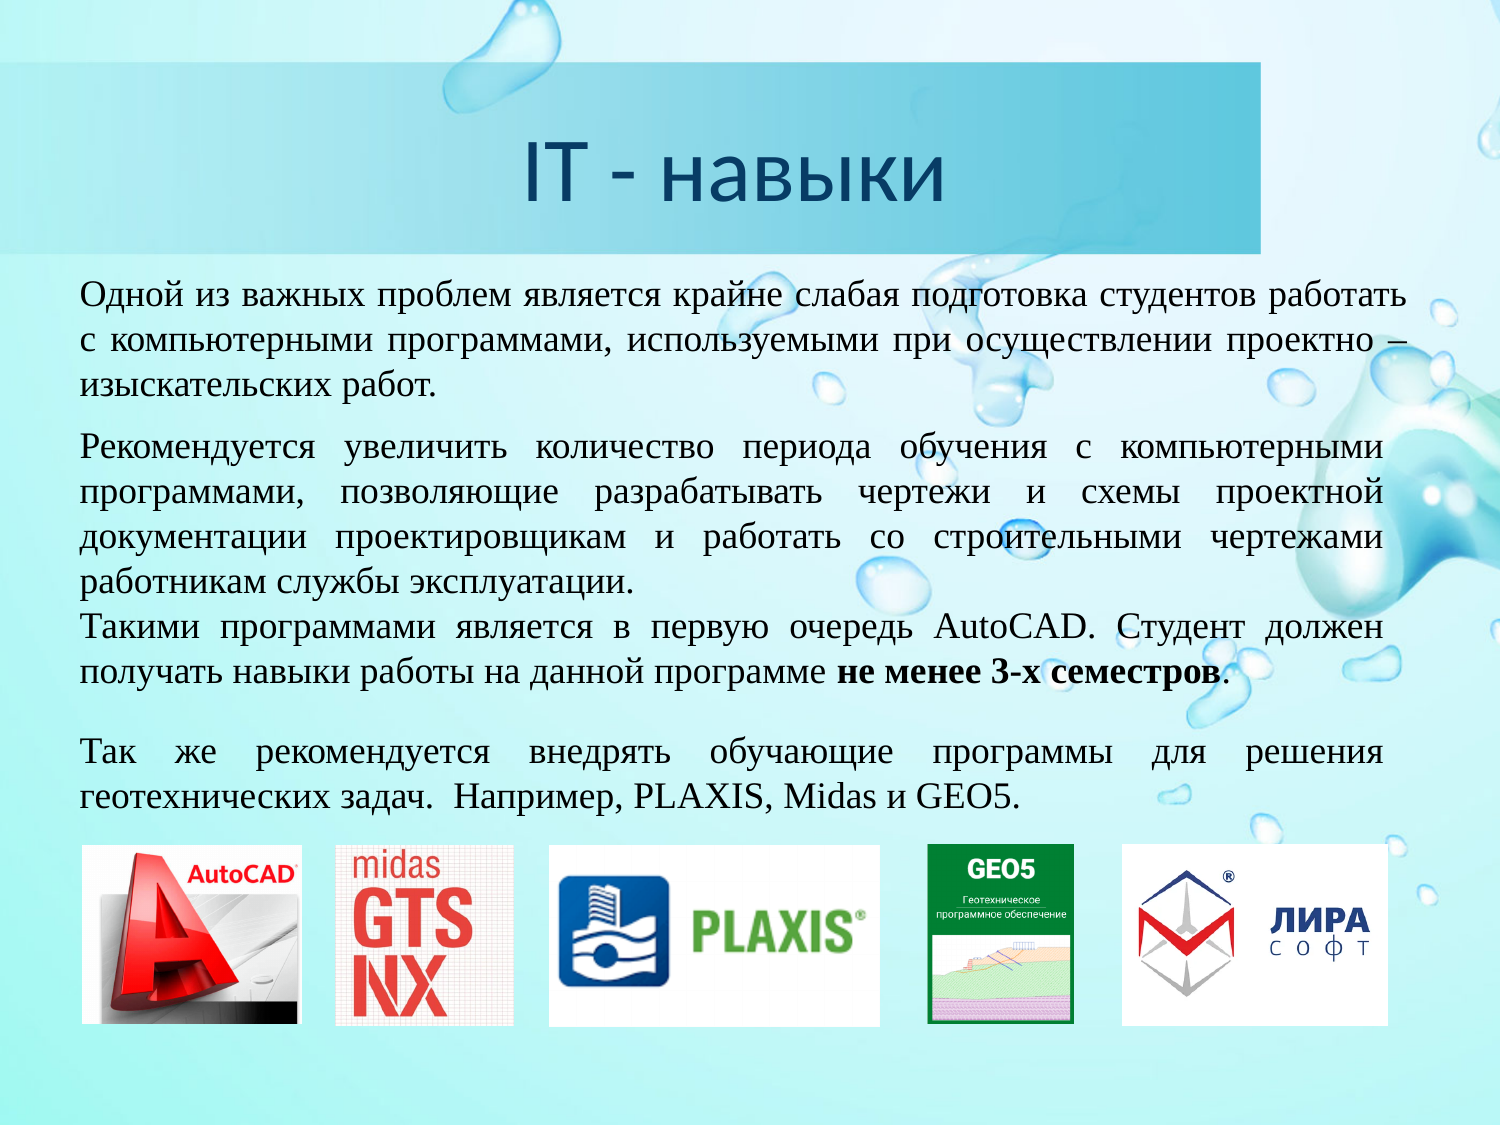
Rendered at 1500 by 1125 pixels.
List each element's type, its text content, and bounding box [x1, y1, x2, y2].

text_box Одной из важных проблем является крайне слабая подготовка студентов работать с компьютерными программами, используемыми при осуществлении проектно – изыскательских работ. [64, 262, 1424, 412]
title IT - навыки [0, 67, 1471, 263]
picture [0, 0, 1500, 1125]
text_box Рекомендуется увеличить количество периода обучения с компьютерными программами, позволяющие разрабатывать чертежи и схемы проектной документации проектировщикам и работать со строительными чертежами работникам службы эксплуатации. Такими программами является в первую очередь AutoCAD. Студент должен получать навыки работы на данной программе не менее 3-х семестров. Так же рекомендуется внедрять обучающие программы для решения геотехнических задач. Например, PLAXIS, Midas и GEO5. [64, 413, 1400, 824]
